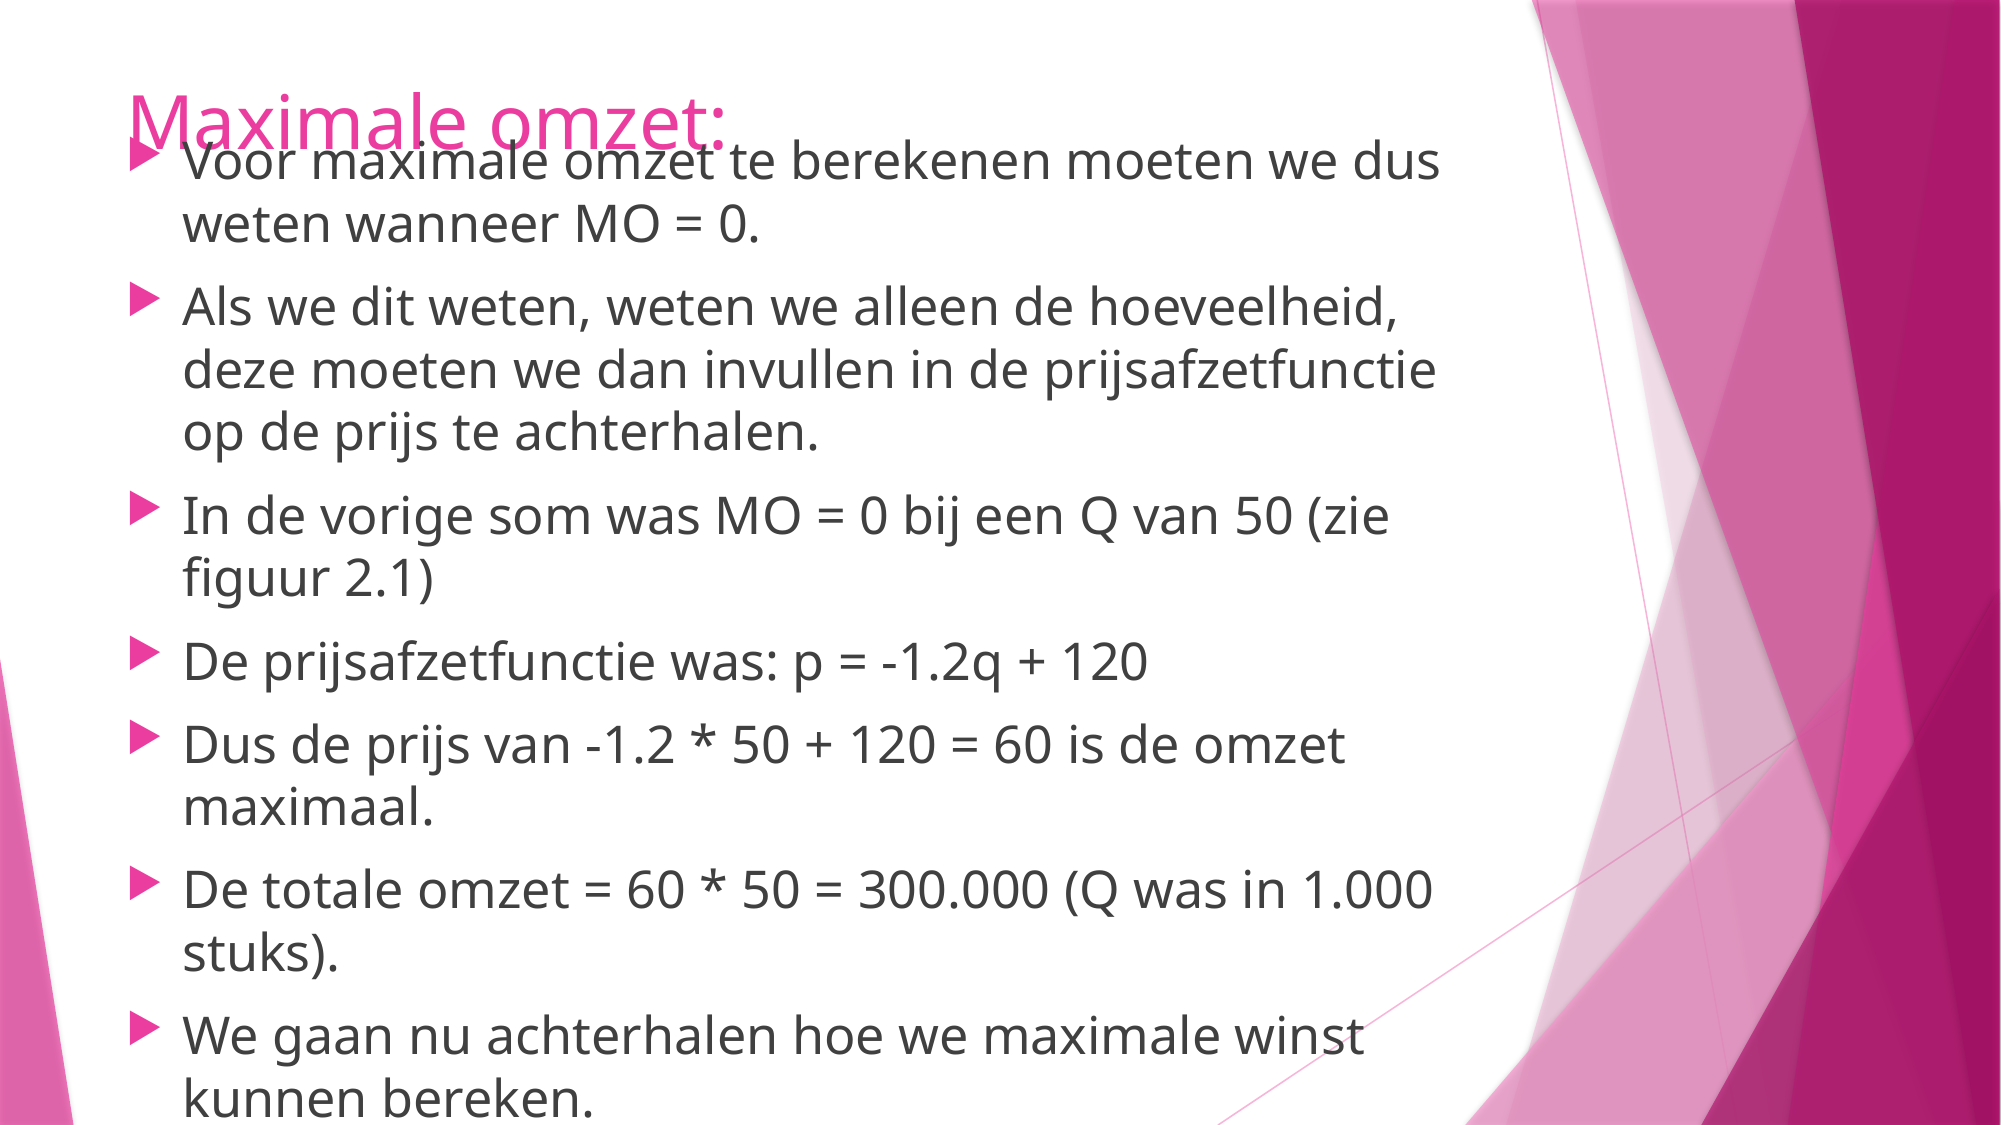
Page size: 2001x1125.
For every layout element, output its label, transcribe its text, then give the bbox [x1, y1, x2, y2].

list Voor maximale omzet te berekenen moeten we dus weten wanneer MO = 0. Als we dit weten, weten we alleen de hoeveelheid, deze moeten we dan invullen in de prijsafzetfunctie op de prijs te achterhalen. In de vorige som was MO = 0 bij een Q van 50 (zie figuur 2.1) De prijsafzetfunctie was: p = -1.2q + 120 Dus de prijs van -1.2 * 50 + 120 = 60 is de omzet maximaal. De totale omzet = 60 * 50 = 300.000 (Q was in 1.000 stuks). We gaan nu achterhalen hoe we maximale winst kunnen bereken. [111, 120, 1522, 993]
title Maximale omzet: [111, 67, 1522, 120]
